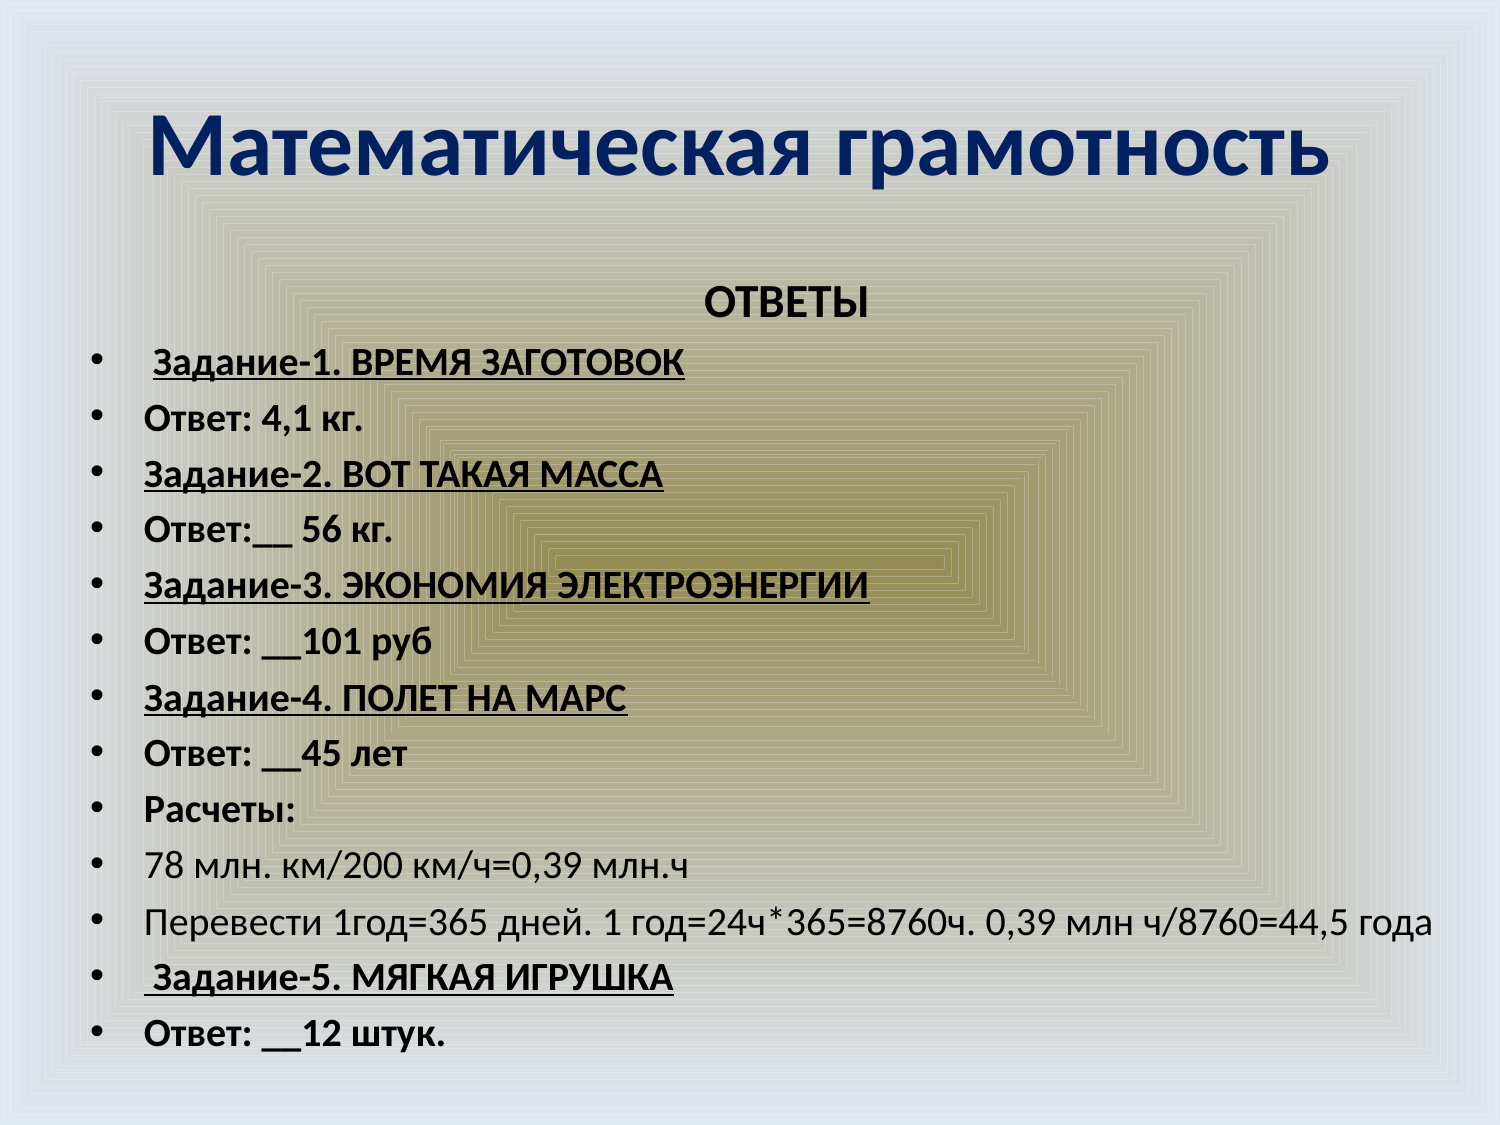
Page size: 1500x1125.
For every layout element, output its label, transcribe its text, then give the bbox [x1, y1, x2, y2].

title Математическая грамотность [75, 45, 1425, 233]
list ОТВЕТЫ Задание-1. ВРЕМЯ ЗАГОТОВОК Ответ: 4,1 кг. Задание-2. ВОТ ТАКАЯ МАССА Ответ:__ 56 кг. Задание-3. ЭКОНОМИЯ ЭЛЕКТРОЭНЕРГИИ Ответ: __101 руб Задание-4. ПОЛЕТ НА МАРС Ответ: __45 лет Расчеты: 78 млн. км/200 км/ч=0,39 млн.ч Перевести 1год=365 дней. 1 год=24ч*365=8760ч. 0,39 млн ч/8760=44,5 года Задание-5. МЯГКАЯ ИГРУШКА Ответ: __12 штук. [75, 262, 1500, 1079]
